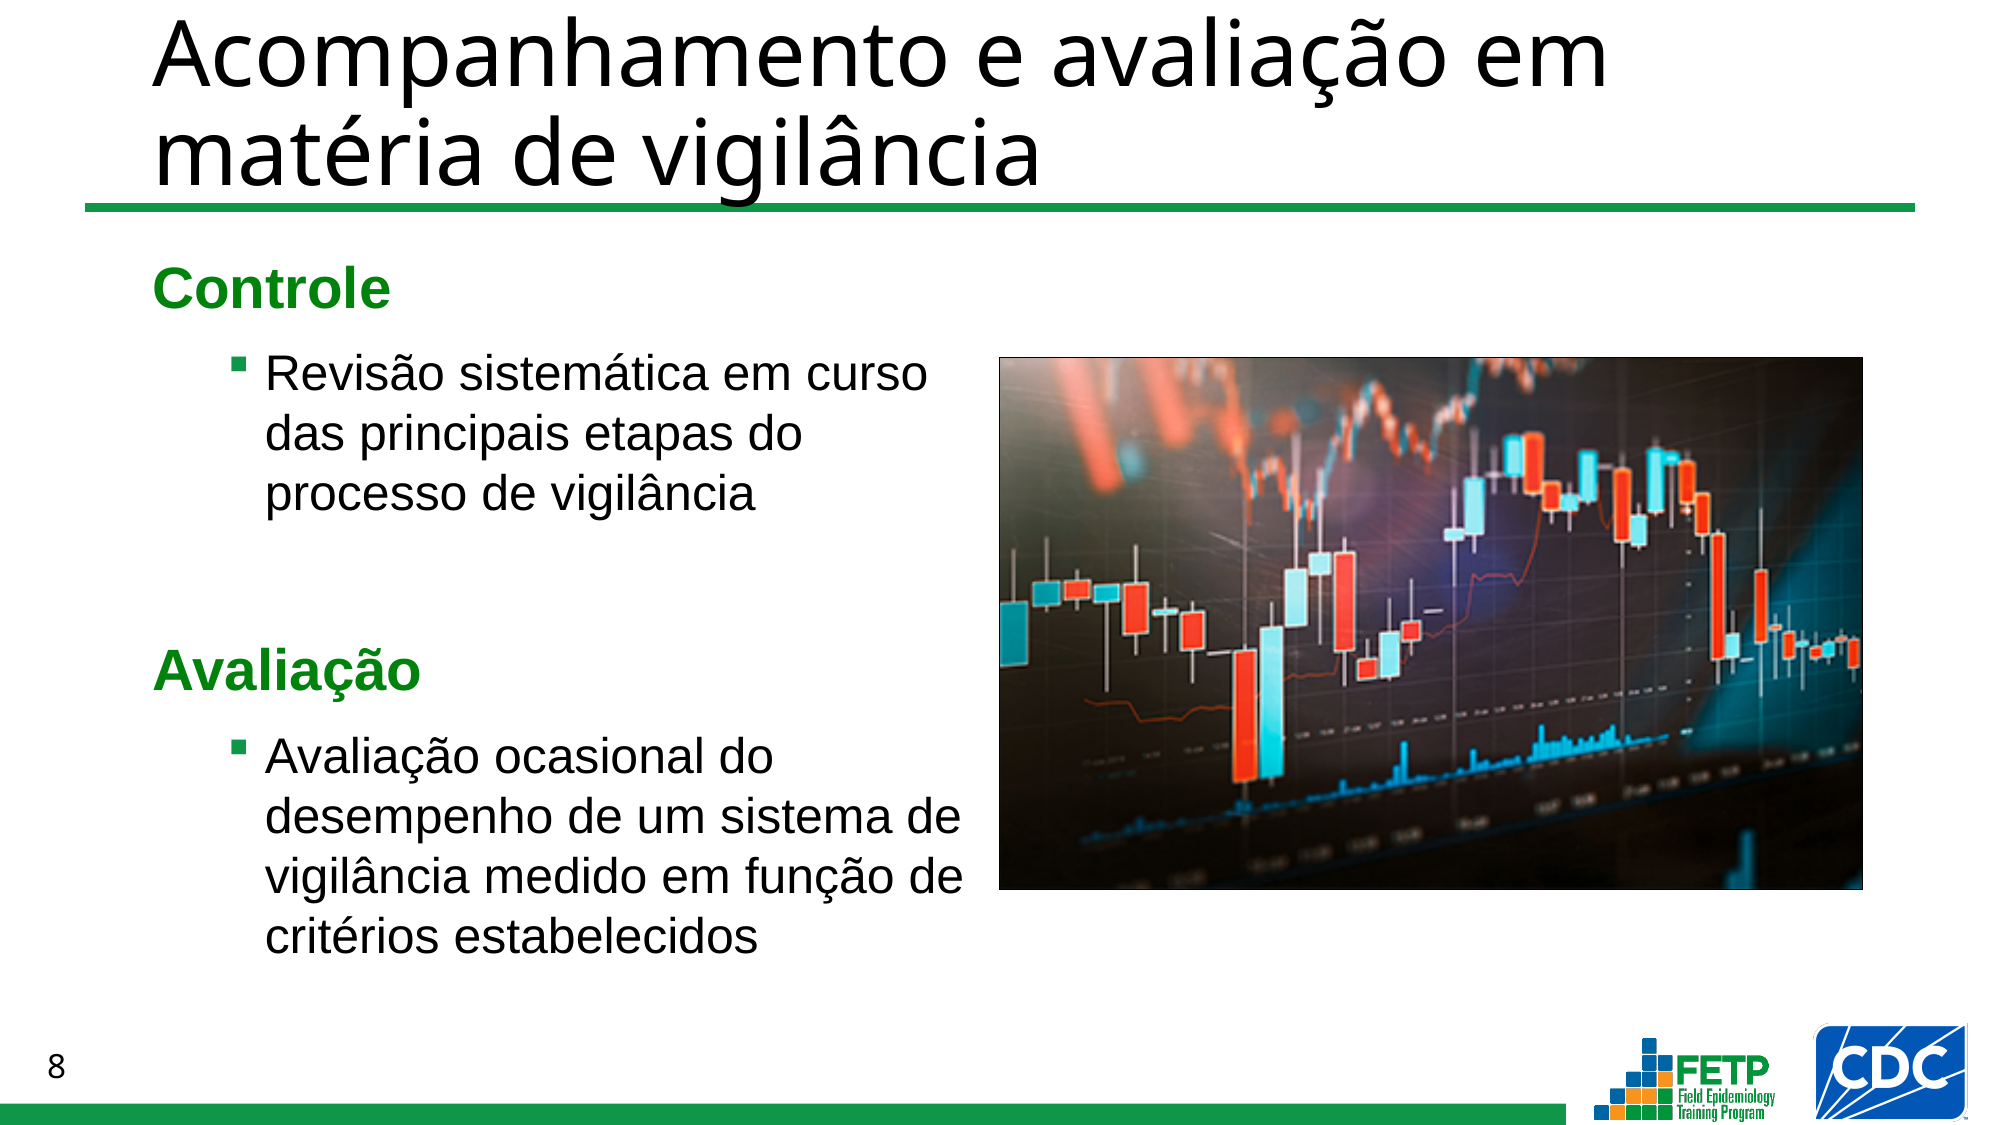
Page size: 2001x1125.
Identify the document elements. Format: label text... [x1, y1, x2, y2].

title Acompanhamento e avaliação em matéria de vigilância [137, 0, 1863, 207]
picture [1813, 1023, 1968, 1122]
picture [1846, 618, 1851, 626]
picture [1850, 522, 1863, 526]
picture [1594, 1038, 1775, 1122]
picture [1853, 505, 1858, 513]
list Controle Revisão sistemática em curso das principais etapas do processo de vigilância Avaliação Avaliação ocasional do desempenho de um sistema de vigilância medido em função de critérios estabelecidos [137, 242, 1000, 1004]
picture [999, 357, 1863, 890]
picture [1855, 497, 1863, 508]
